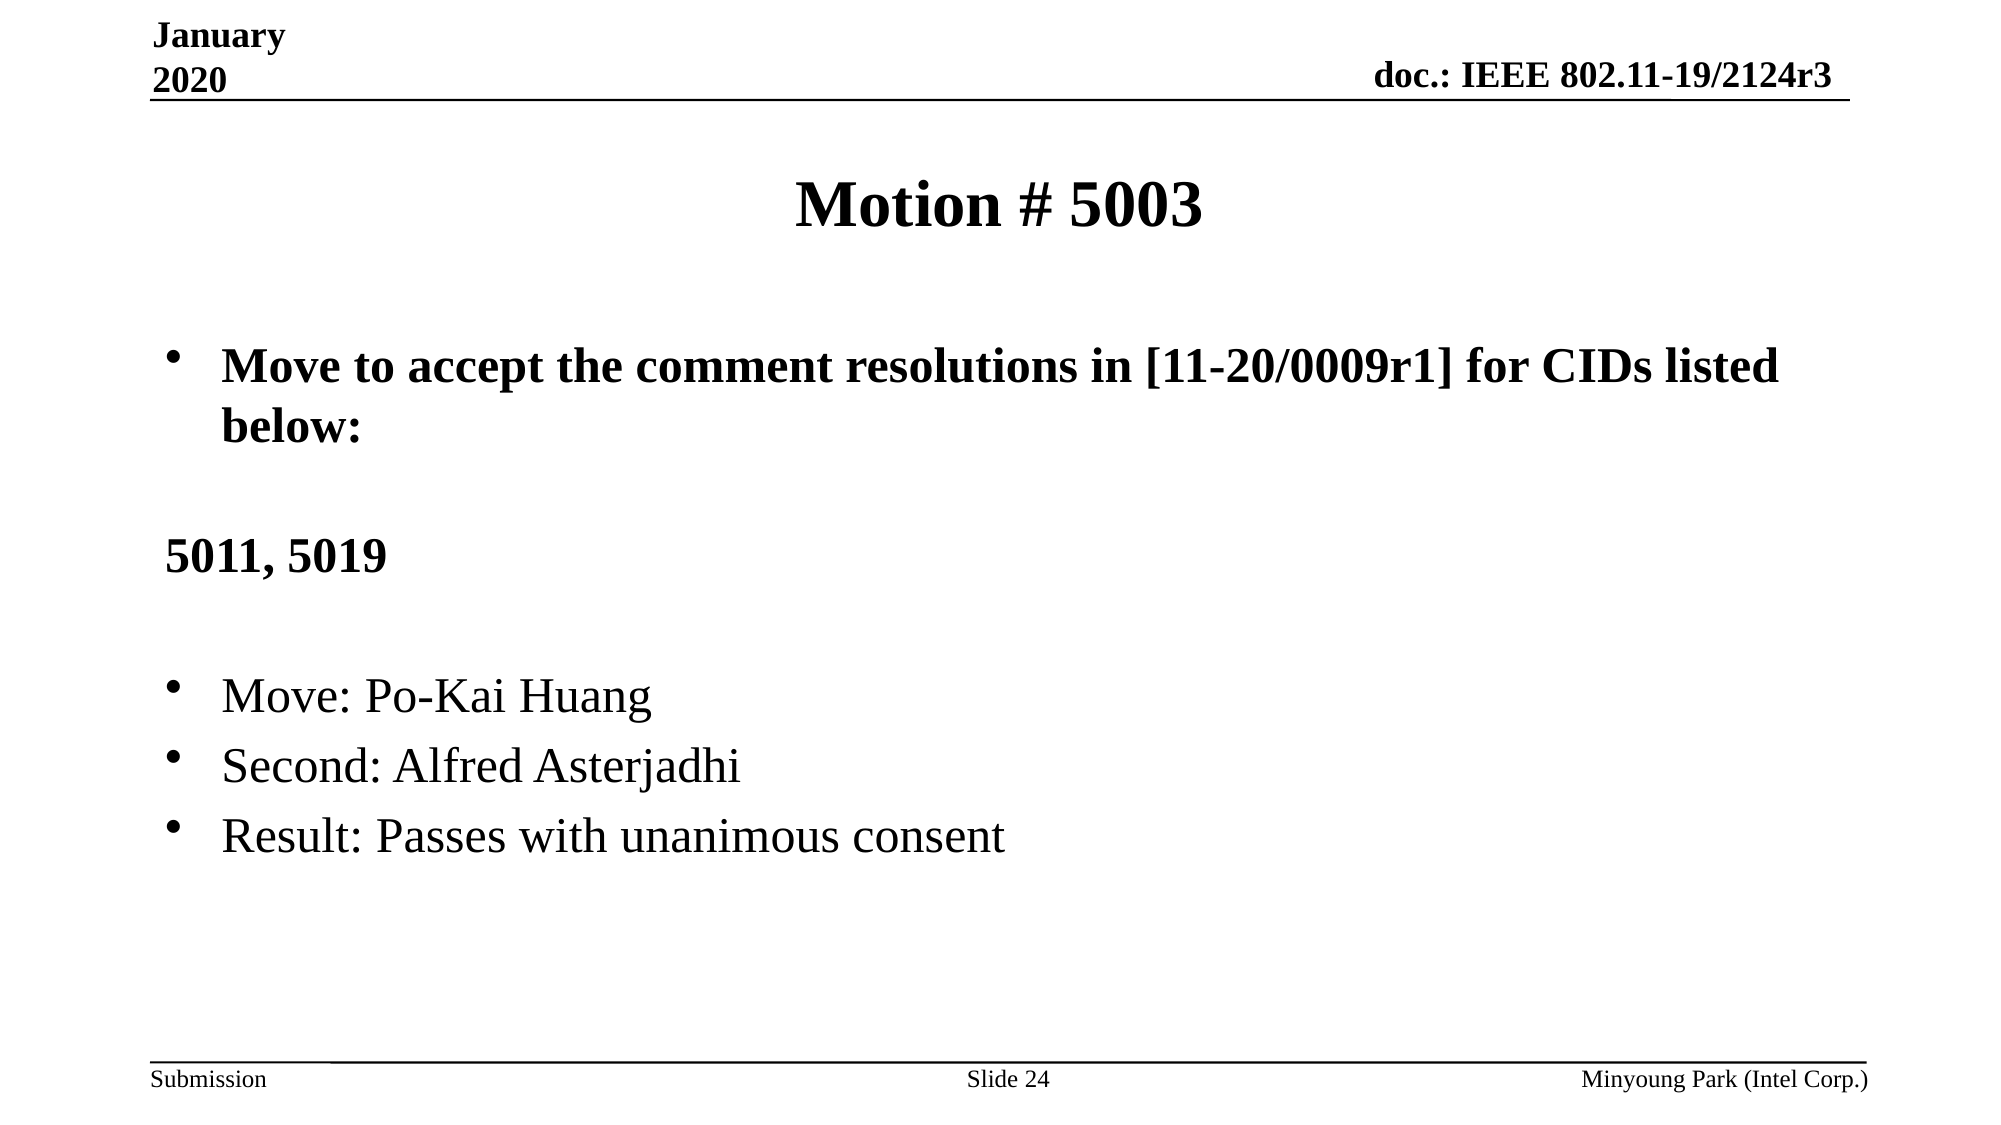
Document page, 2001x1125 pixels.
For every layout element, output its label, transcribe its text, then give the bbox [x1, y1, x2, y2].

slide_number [152, 54, 347, 101]
slide_number Slide 24 [964, 1061, 1053, 1093]
title Motion # 5003 [150, 112, 1850, 288]
footer Minyoung Park (Intel Corp.) [1266, 1061, 1869, 1093]
list Move to accept the comment resolutions in [11-20/0009r1] for CIDs listed below: 5011, 5019 Move: Po-Kai Huang Second: Alfred Asterjadhi Result: Passes with unanimous consent [150, 324, 1850, 1000]
